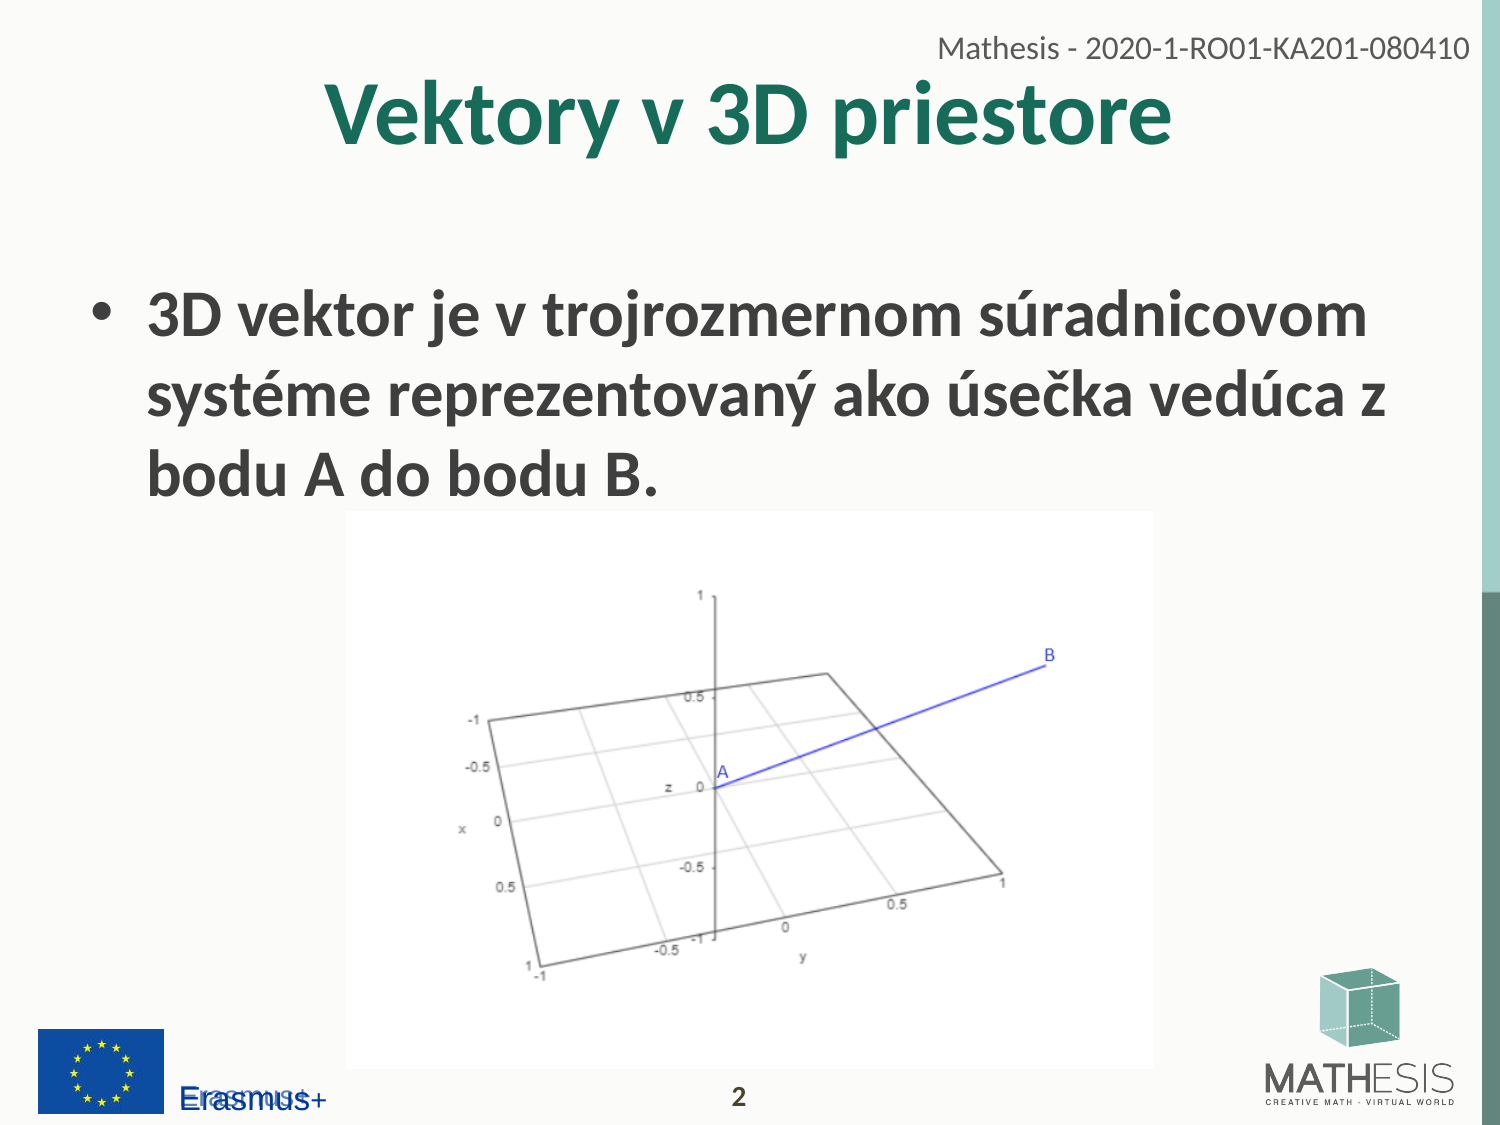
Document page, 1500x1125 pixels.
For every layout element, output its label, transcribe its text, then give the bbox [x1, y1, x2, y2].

picture [346, 511, 1154, 1069]
picture [38, 1029, 164, 1114]
title Vektory v 3D priestore [75, 45, 1425, 233]
list 3D vektor je v trojrozmernom súradnicovom systéme reprezentovaný ako úsečka vedúca z bodu A do bodu B. [75, 262, 1425, 1005]
